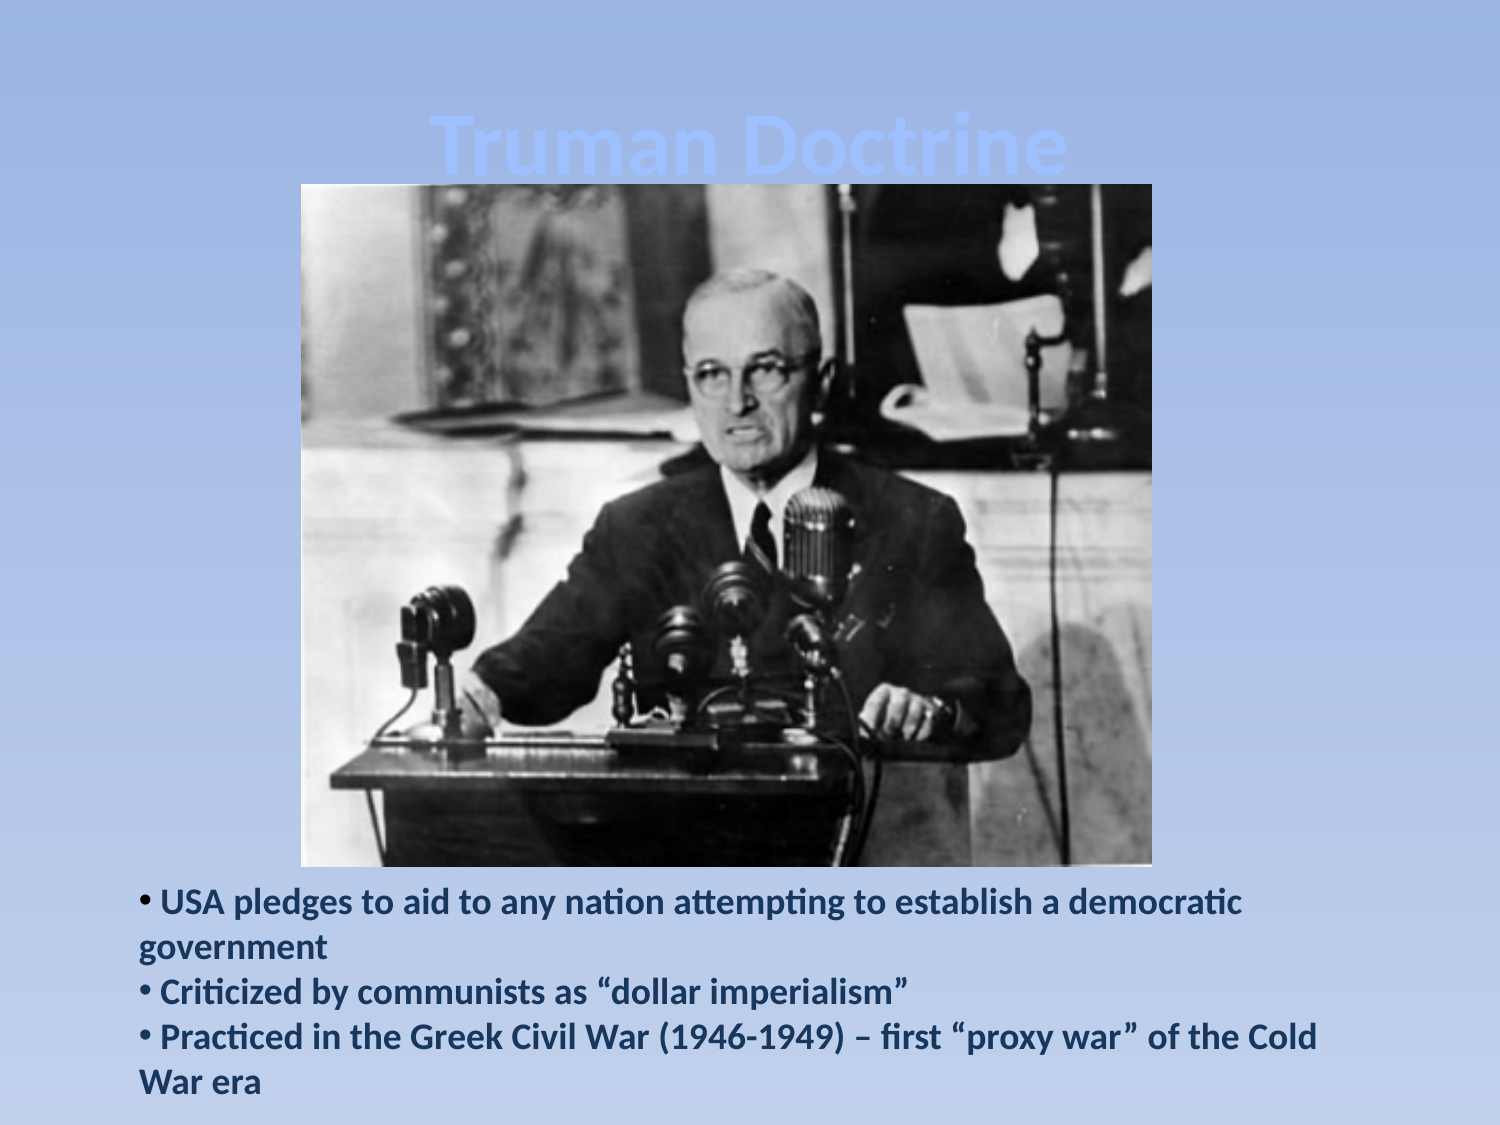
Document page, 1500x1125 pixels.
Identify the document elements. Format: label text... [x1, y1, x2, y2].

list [300, 184, 1152, 868]
title Truman Doctrine [75, 45, 1425, 233]
text_box USA pledges to aid to any nation attempting to establish a democratic government Criticized by communists as “dollar imperialism” Practiced in the Greek Civil War (1946-1949) – first “proxy war” of the Cold War era [123, 869, 1376, 1110]
